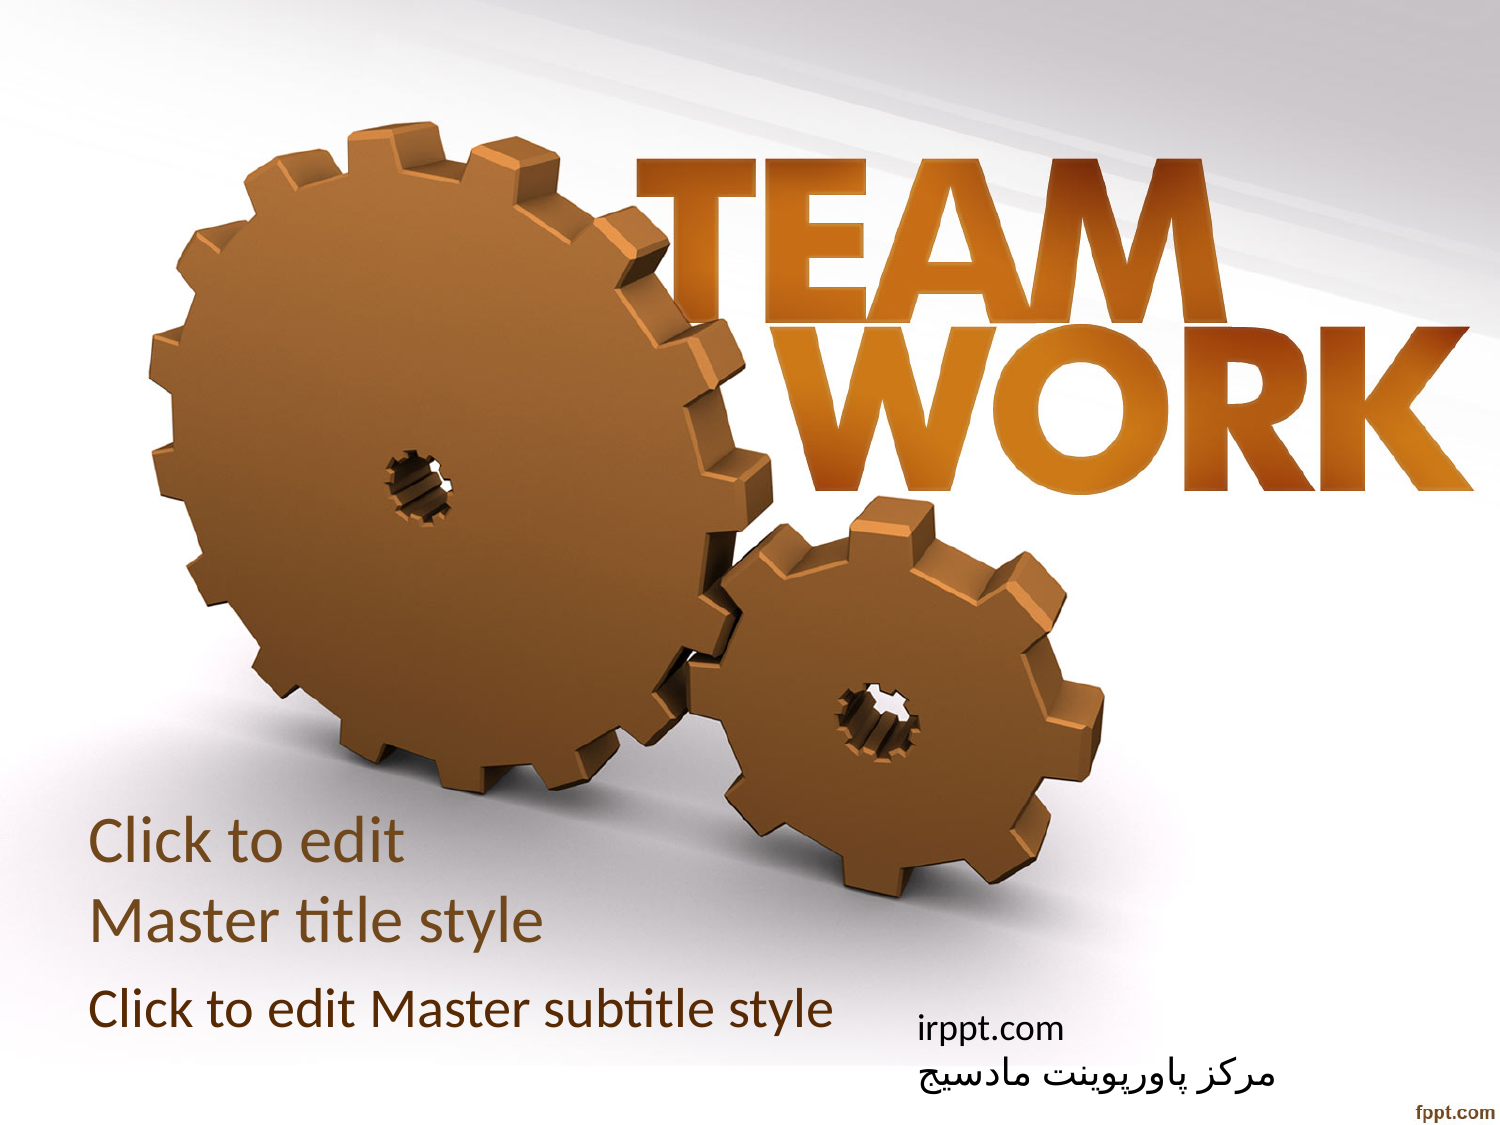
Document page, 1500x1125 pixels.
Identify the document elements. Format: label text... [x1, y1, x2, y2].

picture [0, 0, 1500, 1125]
text_box irppt.com مرکز پاورپوینت مادسیج [902, 996, 1500, 1101]
title Click to edit Master title style [73, 787, 1427, 963]
subtitle Click to edit Master subtitle style [73, 963, 1427, 1064]
